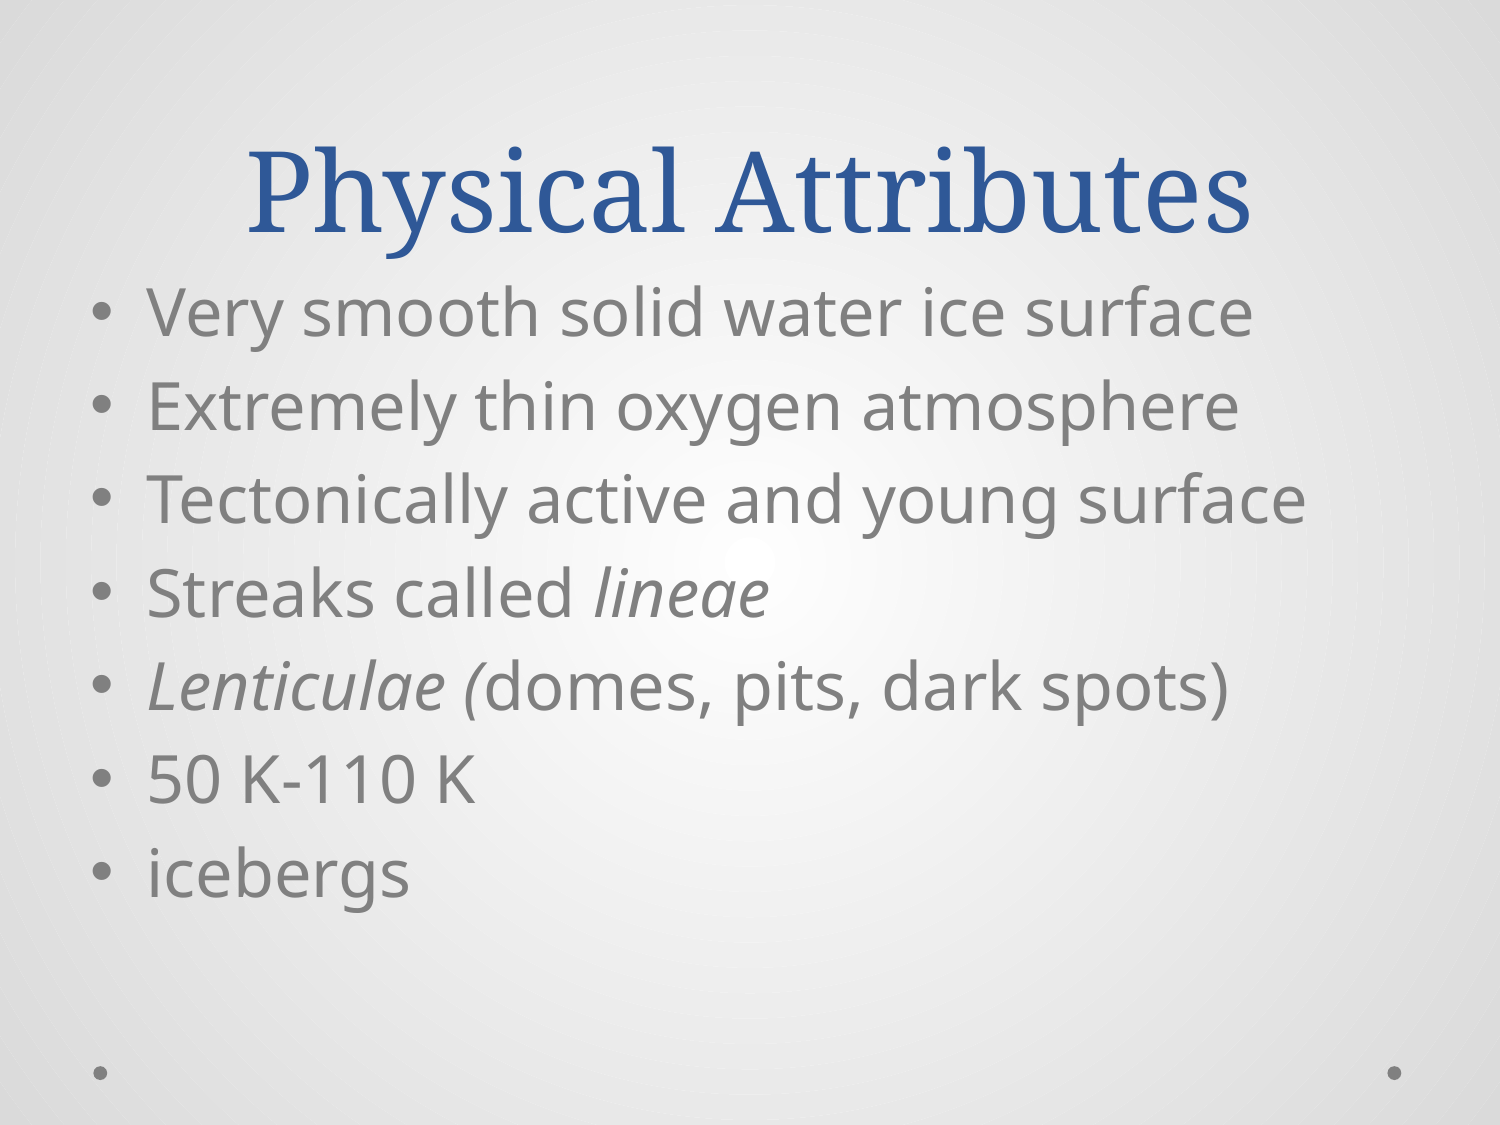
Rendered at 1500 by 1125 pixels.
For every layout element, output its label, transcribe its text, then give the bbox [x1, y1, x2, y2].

list Very smooth solid water ice surface Extremely thin oxygen atmosphere Tectonically active and young surface Streaks called lineae Lenticulae (domes, pits, dark spots) 50 K-110 K icebergs [75, 262, 1425, 1005]
title Physical Attributes [75, 0, 1425, 262]
